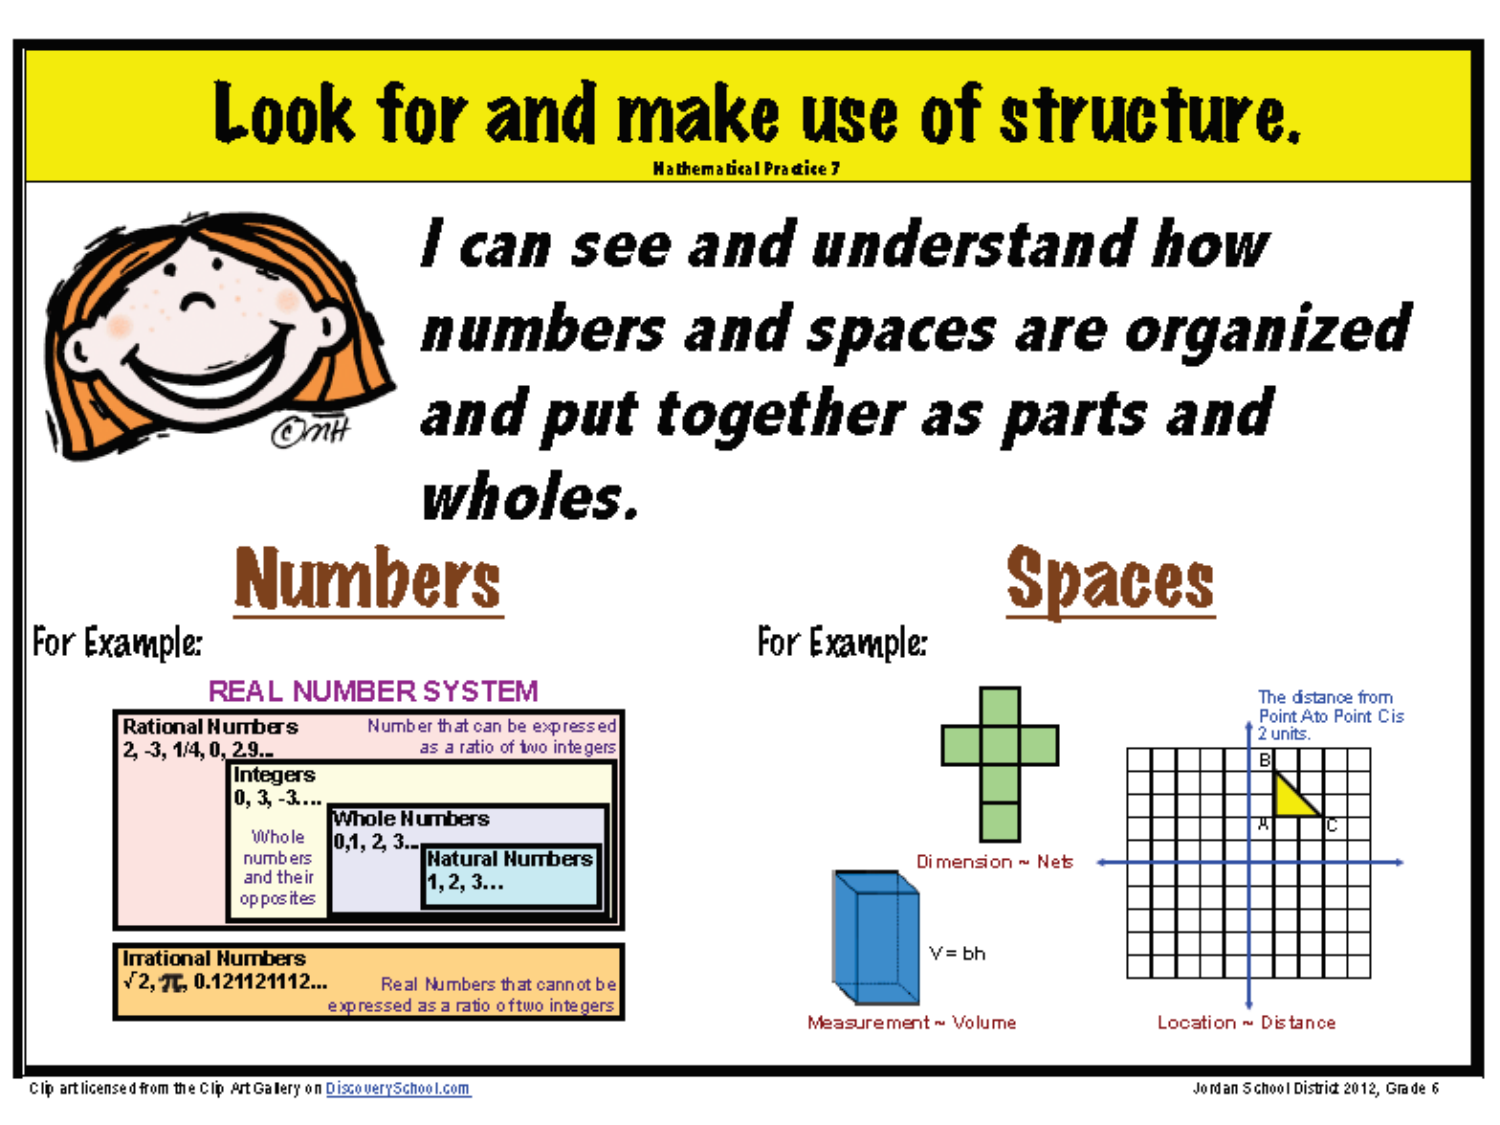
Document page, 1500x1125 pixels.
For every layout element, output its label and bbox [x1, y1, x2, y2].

list [0, 28, 1500, 1125]
